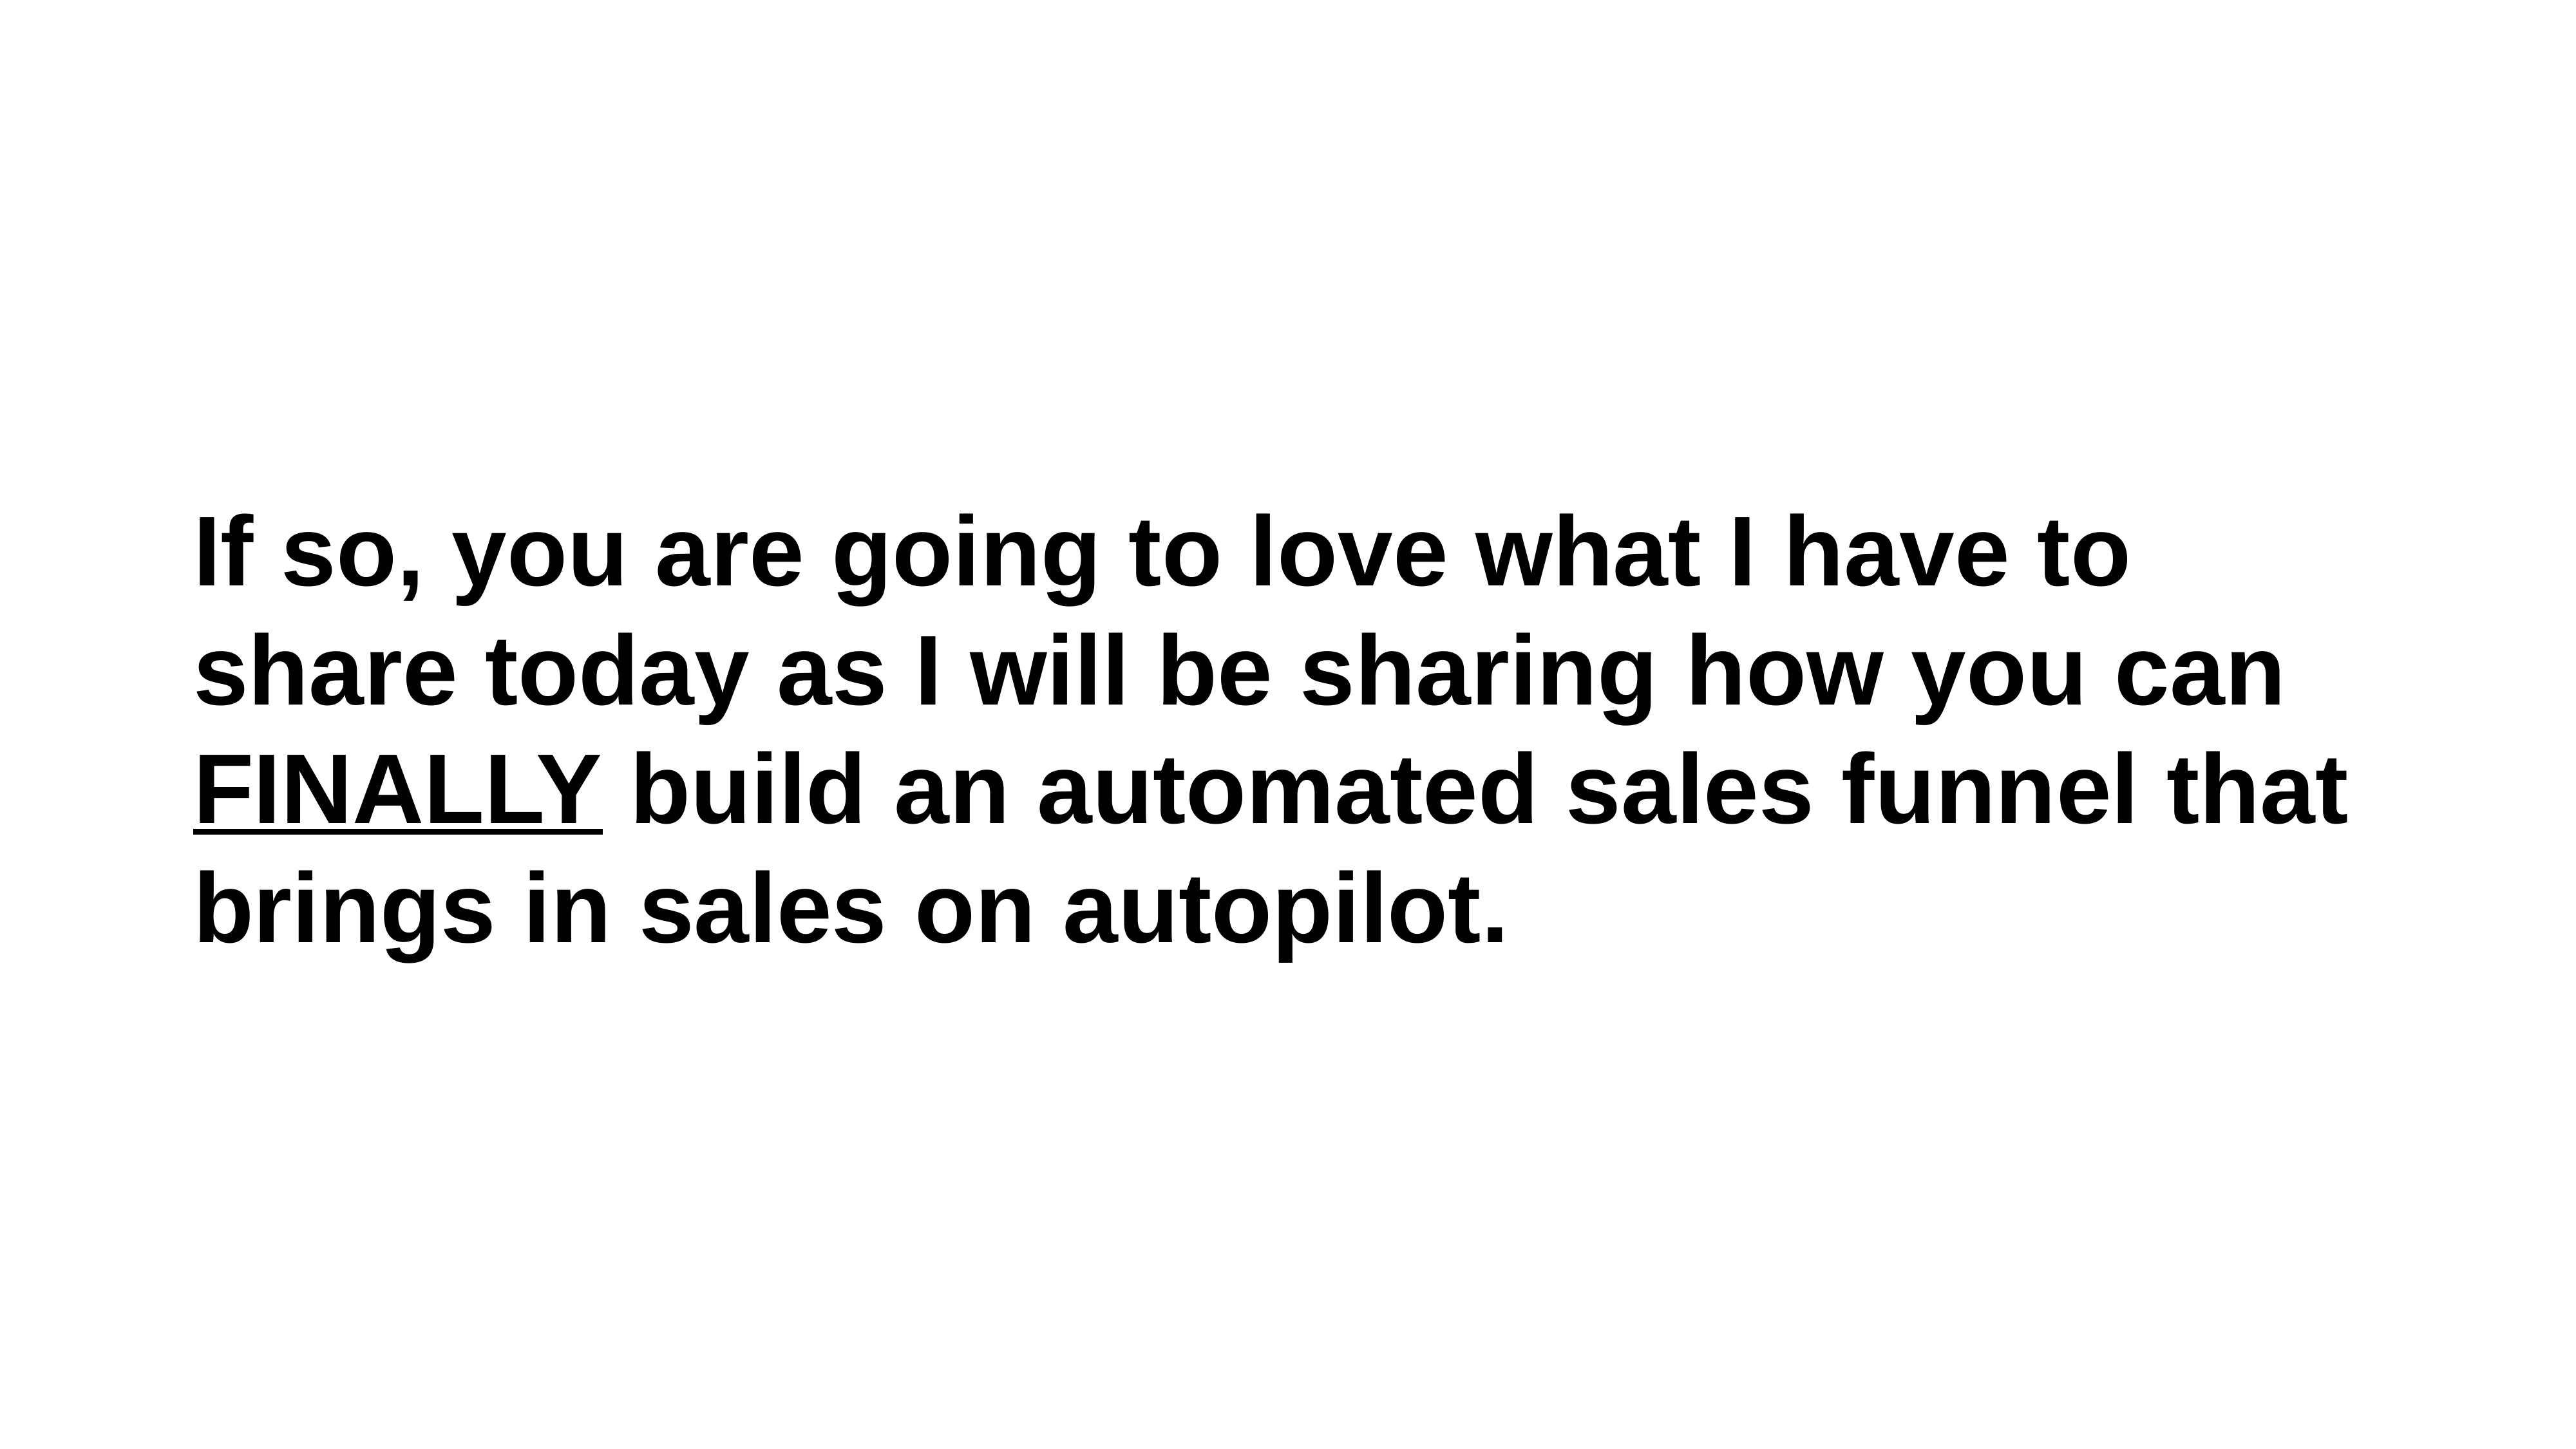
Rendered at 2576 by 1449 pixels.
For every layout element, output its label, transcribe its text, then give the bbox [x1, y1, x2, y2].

title If so, you are going to love what I have to share today as I will be sharing how you can FINALLY build an automated sales funnel that brings in sales on autopilot. [187, 478, 2389, 971]
